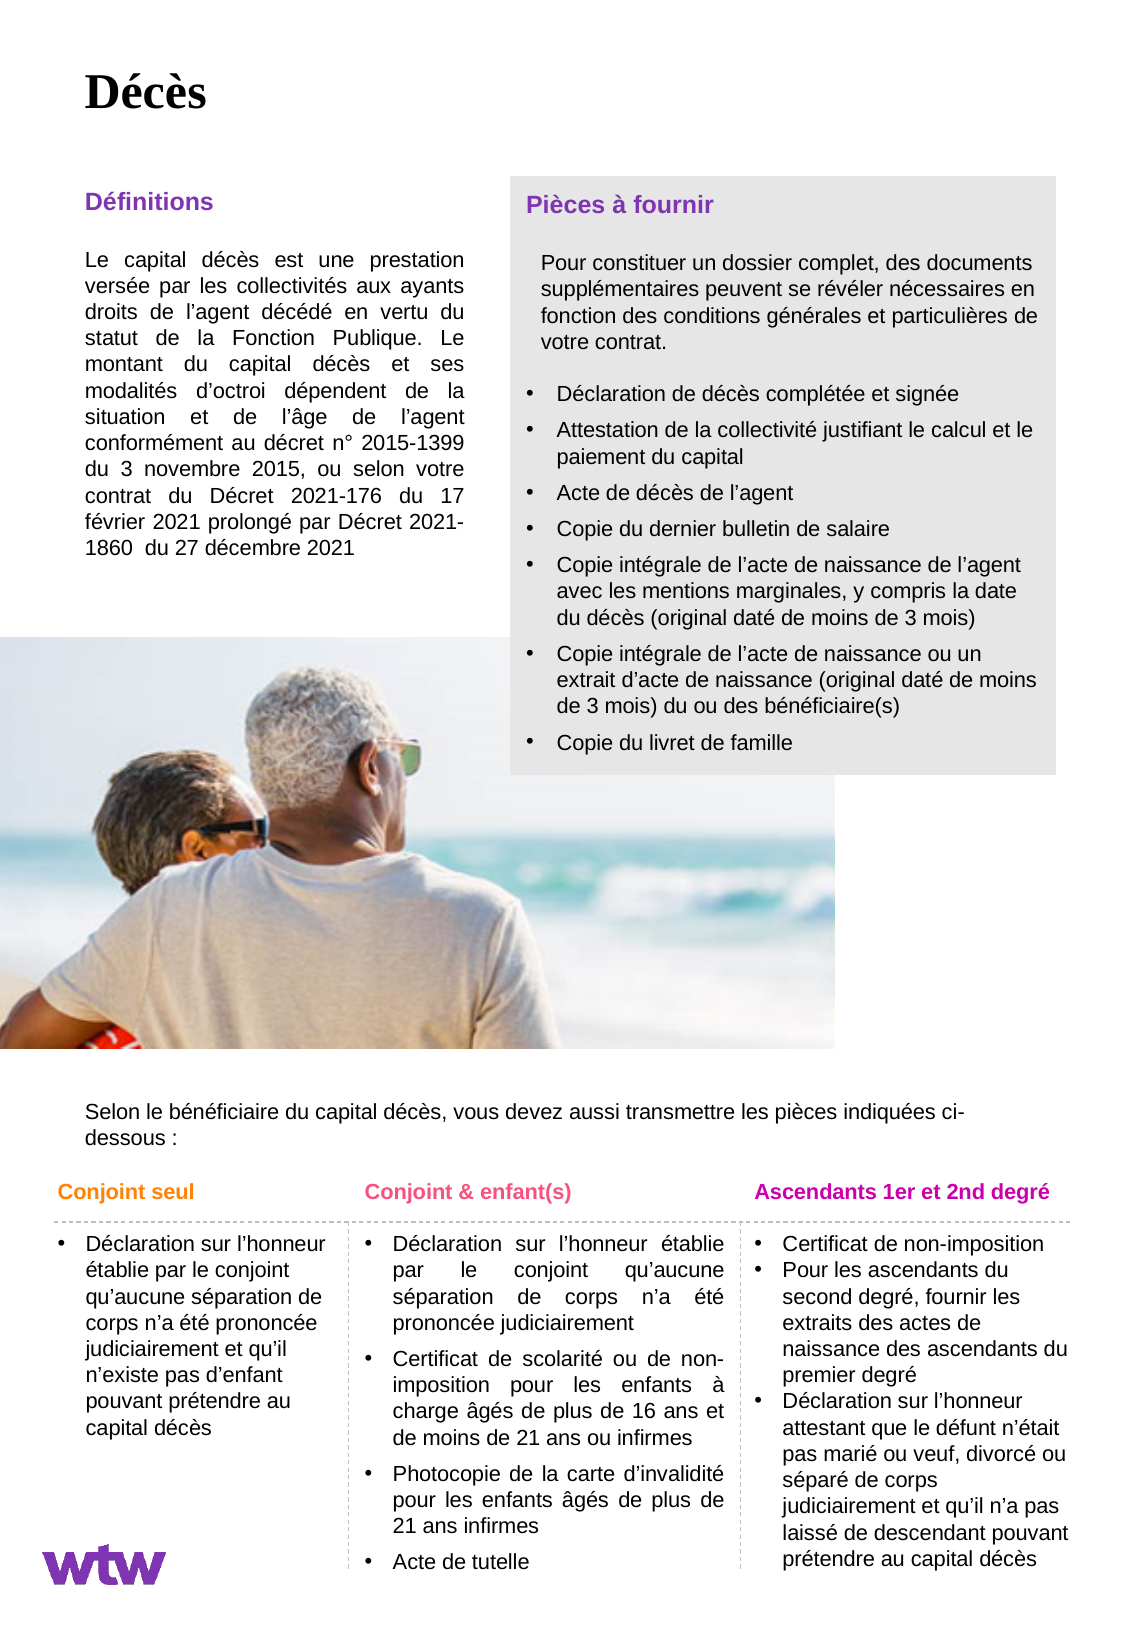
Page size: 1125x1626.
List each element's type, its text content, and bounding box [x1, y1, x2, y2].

text_box Conjoint & enfant(s) Déclaration sur l’honneur établie par le conjoint qu’aucune séparation de corps n’a été prononcée judiciairement Certificat de scolarité ou de non-imposition pour les enfants à charge âgés de plus de 16 ans et de moins de 21 ans ou infirmes Photocopie de la carte d’invalidité pour les enfants âgés de plus de 21 ans infirmes Acte de tutelle [349, 1169, 739, 1221]
text_box Selon le bénéficiaire du capital décès, vous devez aussi transmettre les pièces indiquées ci-dessous : [70, 1090, 1055, 1158]
text_box Décès [70, 0, 835, 178]
text_box Conjoint seul Déclaration sur l’honneur établie par le conjoint qu’aucune séparation de corps n’a été prononcée judiciairement et qu’il n’existe pas d’enfant pouvant prétendre au capital décès [42, 1169, 349, 1414]
text_box Ascendants 1er et 2nd degré Certificat de non-imposition Pour les ascendants du second degré, fournir les extraits des actes de naissance des ascendants du premier degré Déclaration sur l’honneur attestant que le défunt n’était pas marié ou veuf, divorcé ou séparé de corps judiciairement et qu’il n’a pas laissé de descendant pouvant prétendre au capital décès [739, 1169, 1088, 1476]
text_box Pièces à fournir Pour constituer un dossier complet, des documents supplémentaires peuvent se révéler nécessaires en fonction des conditions générales et particulières de votre contrat. Déclaration de décès complétée et signée Attestation de la collectivité justifiant le calcul et le paiement du capital Acte de décès de l’agent Copie du dernier bulletin de salaire Copie intégrale de l’acte de naissance de l’agent avec les mentions marginales, y compris la date du décès (original daté de moins de 3 mois) Copie intégrale de l’acte de naissance ou un extrait d’acte de naissance (original daté de moins de 3 mois) du ou des bénéficiaire(s) Copie du livret de famille [510, 176, 1056, 775]
text_box Définitions Le capital décès est une prestation versée par les collectivités aux ayants droits de l’agent décédé en vertu du statut de la Fonction Publique. Le montant du capital décès et ses modalités d’octroi dépendent de la situation et de l’âge de l’agent conformément au décret n° 2015-1399 du 3 novembre 2015, ou selon votre contrat du Décret 2021-176 du 17 février 2021 prolongé par Décret 2021- 1860 du 27 décembre 2021 [70, 177, 480, 568]
picture [42, 1544, 166, 1585]
text_box Conjoint & enfant(s) Déclaration sur l’honneur établie par le conjoint qu’aucune séparation de corps n’a été prononcée judiciairement Certificat de scolarité ou de non-imposition pour les enfants à charge âgés de plus de 16 ans et de moins de 21 ans ou infirmes Photocopie de la carte d’invalidité pour les enfants âgés de plus de 21 ans infirmes Acte de tutelle [349, 1223, 740, 1556]
picture [0, 637, 835, 1049]
